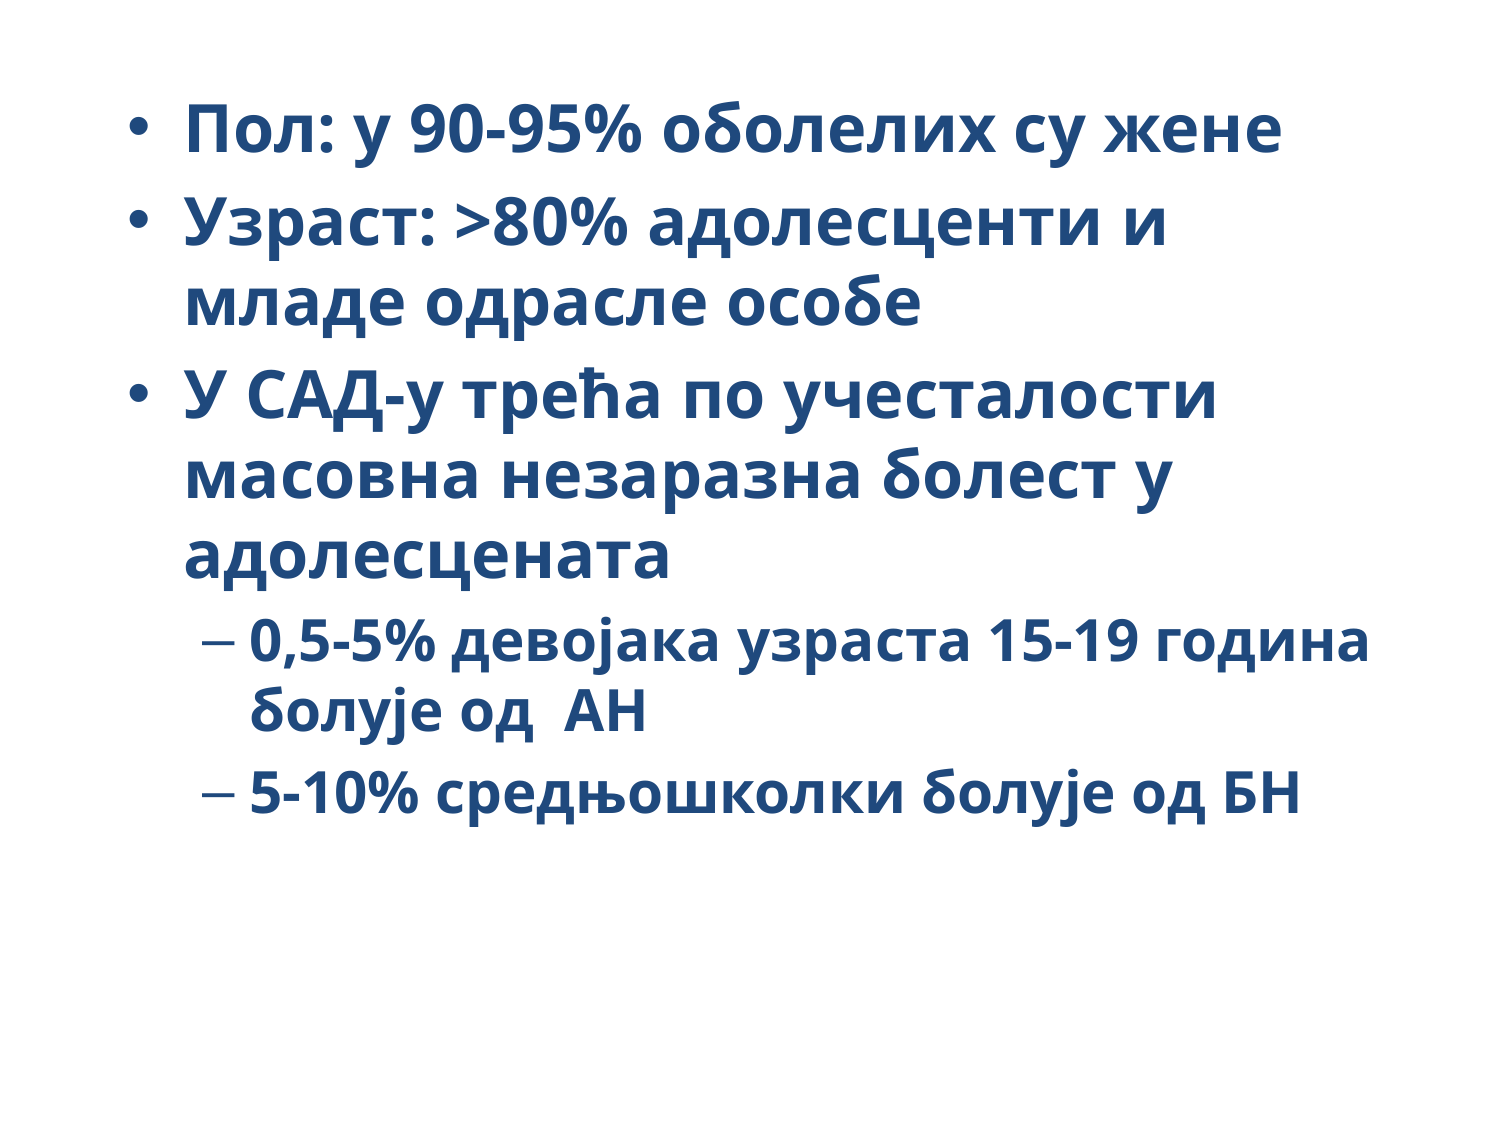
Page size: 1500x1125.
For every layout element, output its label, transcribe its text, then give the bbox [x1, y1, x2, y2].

list Пол: у 90-95% оболелих су жене Узраст: >80% адолесценти и младе одрасле особе У САД-у трећа по учесталости масовна незаразна болест у адолесцената 0,5-5% девојака узраста 15-19 година болује од АН 5-10% средњошколки болује од БН [112, 78, 1388, 934]
